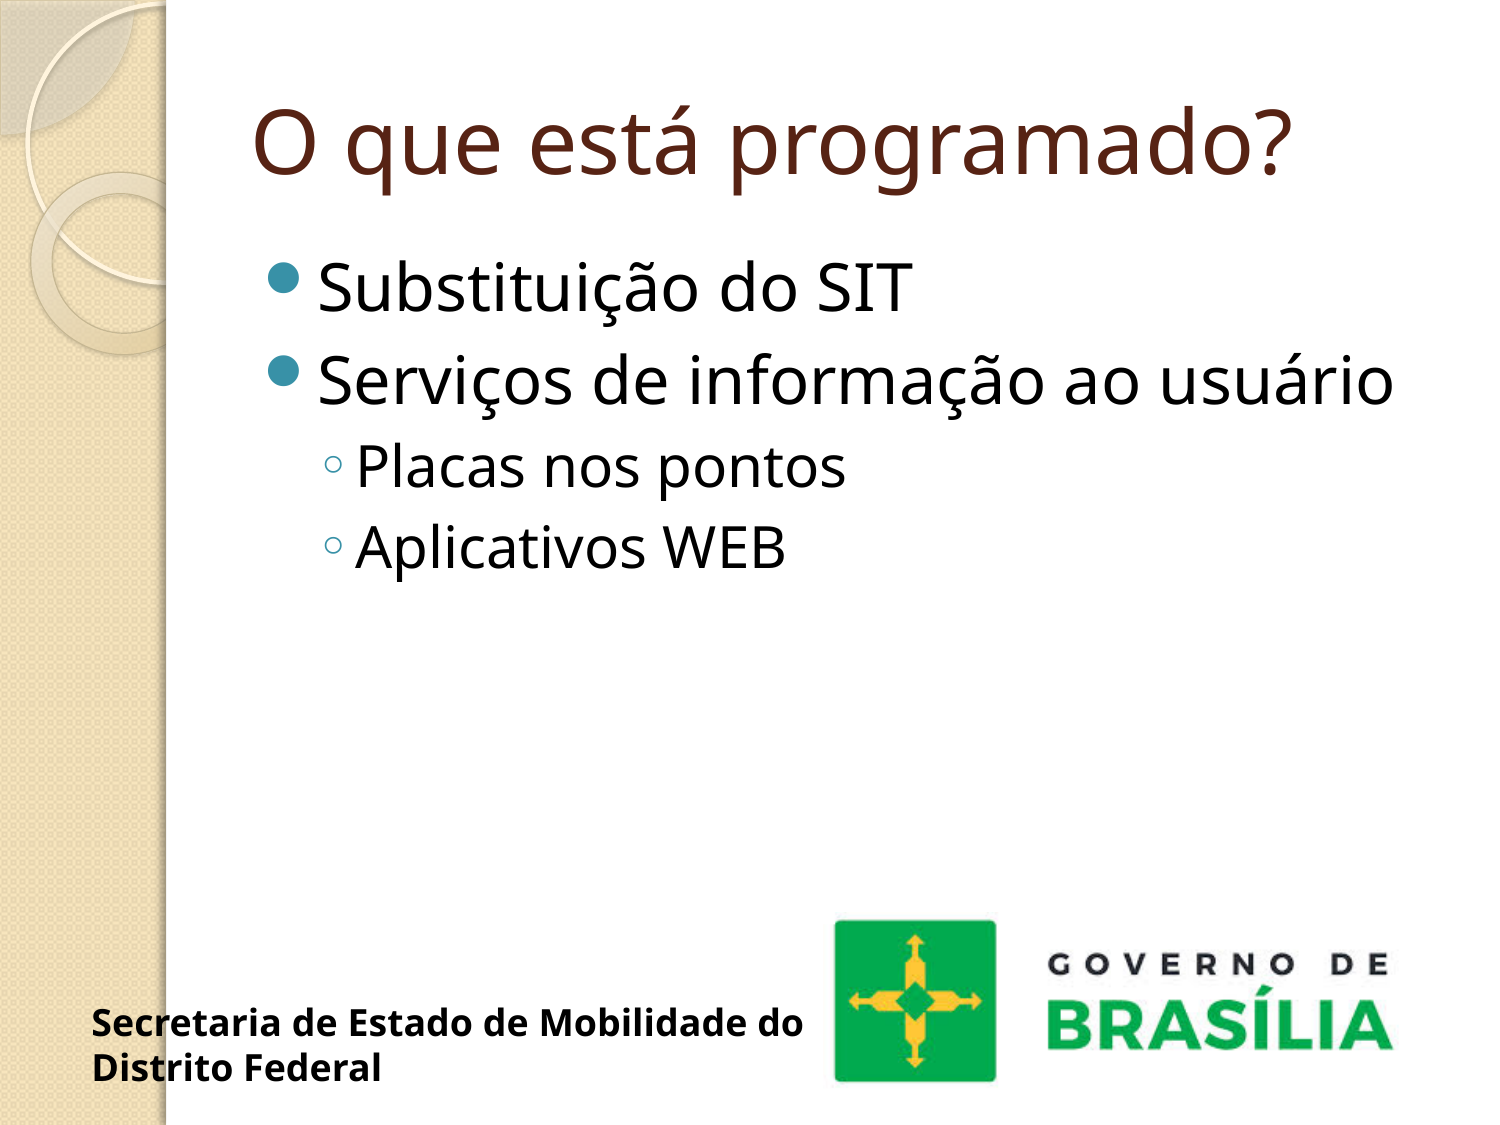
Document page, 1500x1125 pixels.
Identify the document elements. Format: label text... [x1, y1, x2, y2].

title O que está programado? [235, 45, 1466, 233]
picture [823, 953, 1424, 1118]
list Substituição do SIT Serviços de informação ao usuário Placas nos pontos Aplicativos WEB [235, 237, 1466, 953]
